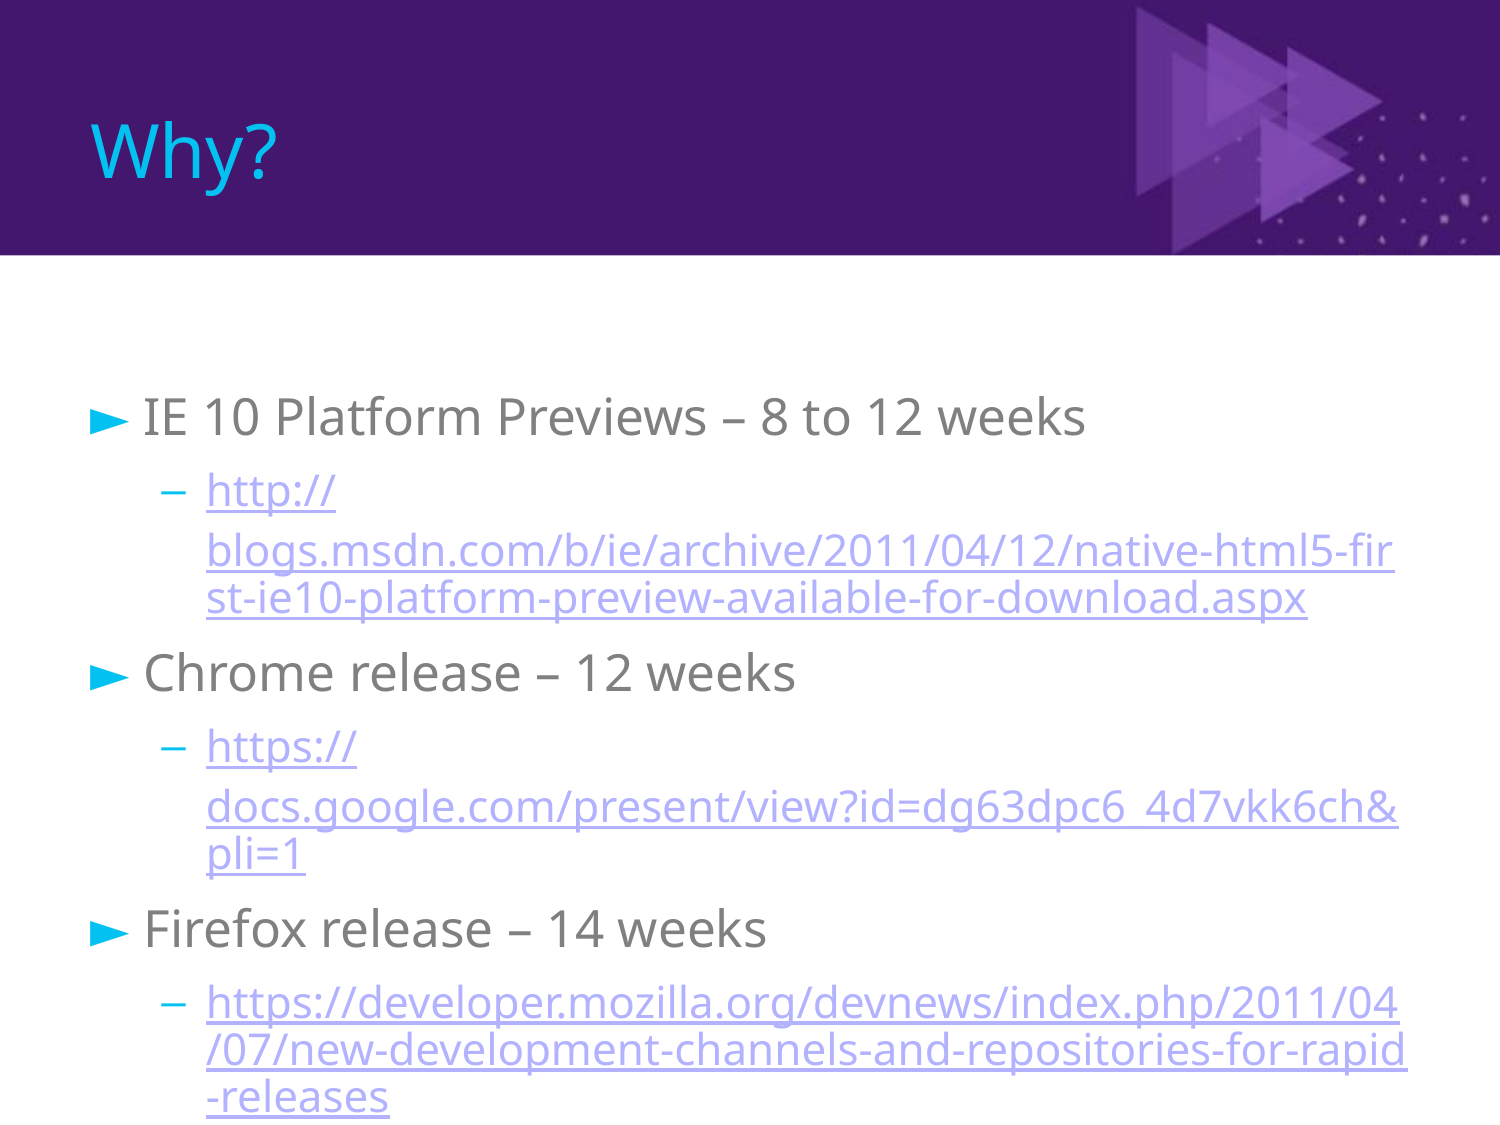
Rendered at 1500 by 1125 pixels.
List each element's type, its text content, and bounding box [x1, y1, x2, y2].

list IE 10 Platform Previews – 8 to 12 weeks http://blogs.msdn.com/b/ie/archive/2011/04/12/native-html5-first-ie10-platform-preview-available-for-download.aspx Chrome release – 12 weeks https://docs.google.com/present/view?id=dg63dpc6_4d7vkk6ch&pli=1 Firefox release – 14 weeks https://developer.mozilla.org/devnews/index.php/2011/04/07/new-development-channels-and-repositories-for-rapid-releases/ [75, 373, 1425, 1005]
title Why? [75, 56, 1425, 244]
picture [0, 0, 1500, 255]
